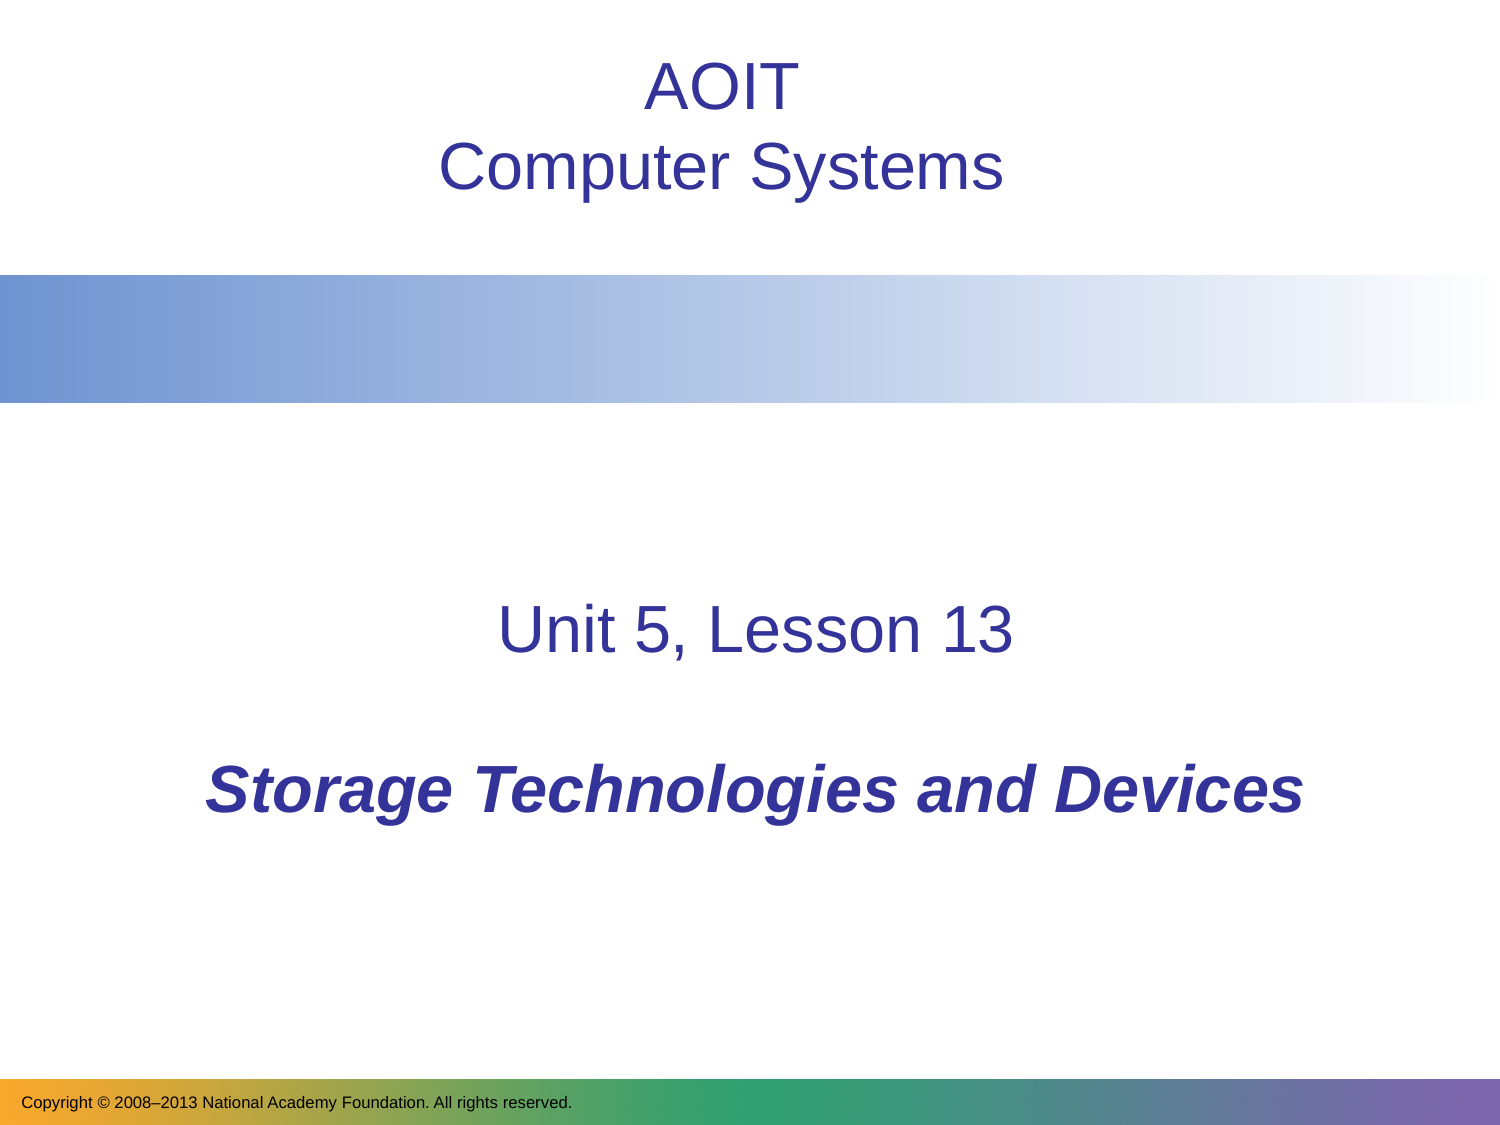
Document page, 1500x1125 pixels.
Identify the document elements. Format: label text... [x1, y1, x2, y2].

text_box AOIT Computer Systems [124, 62, 1338, 263]
picture [0, 1079, 1500, 1125]
text_box Copyright © 2008–2013 National Academy Foundation. All rights reserved. [6, 1086, 589, 1120]
title Unit 5, Lesson 13 Storage Technologies and Devices [37, 449, 1476, 963]
